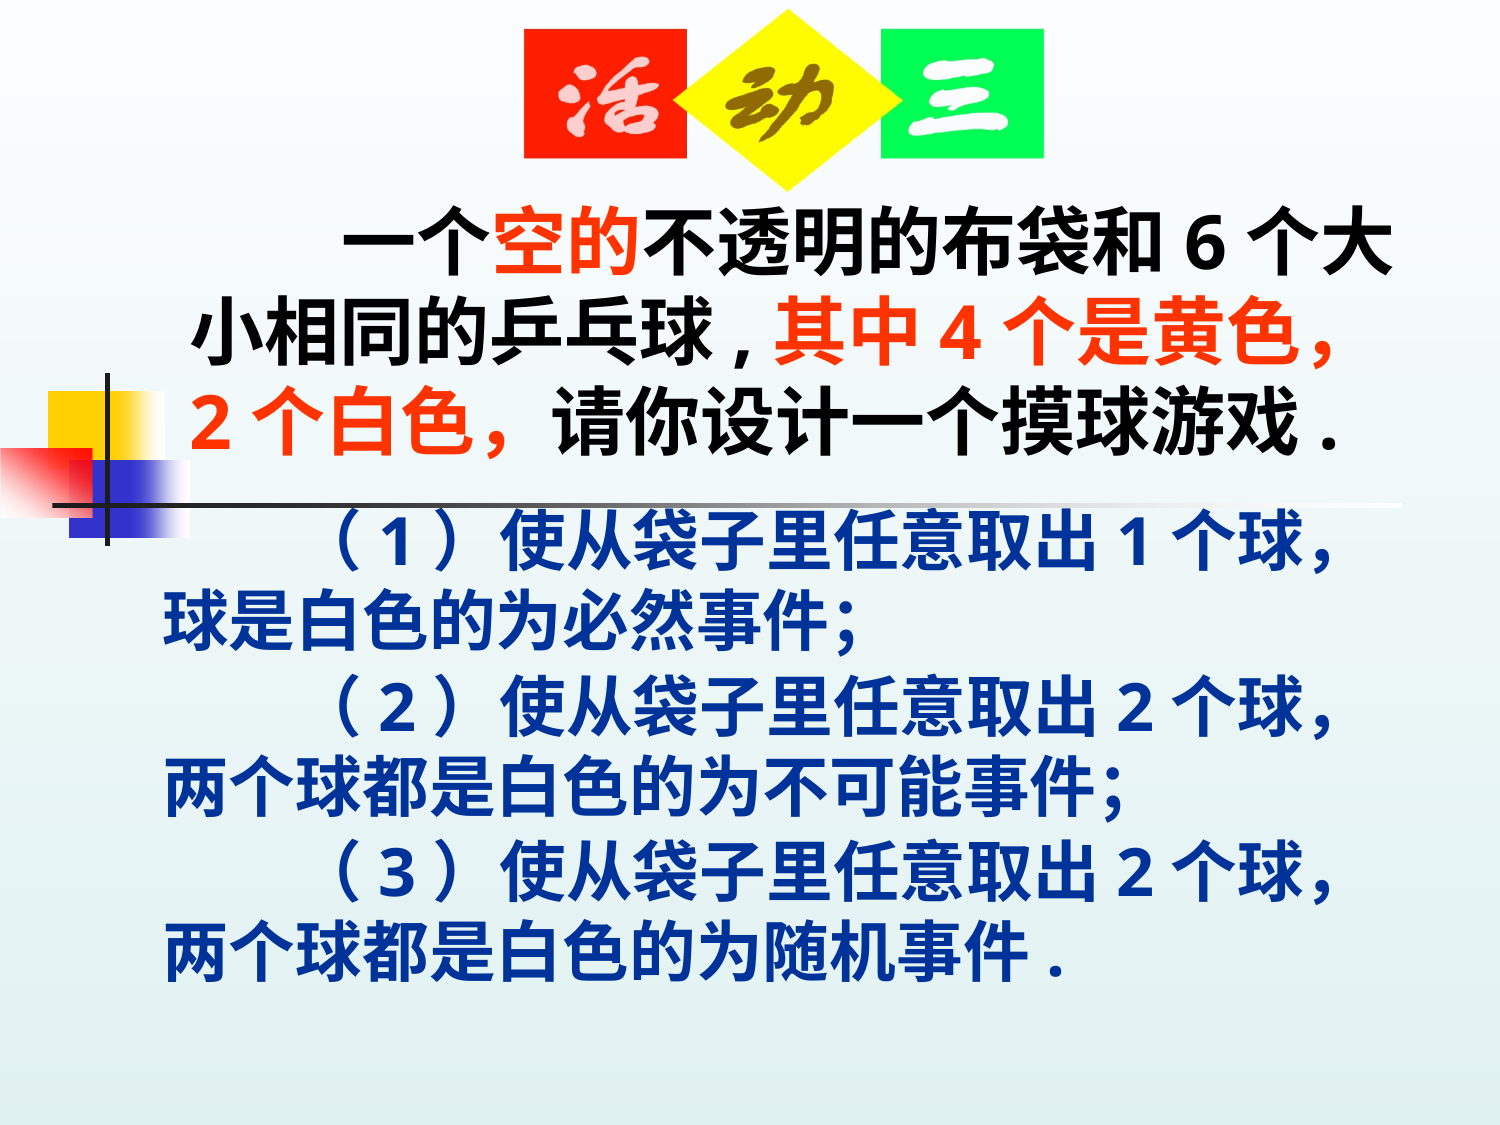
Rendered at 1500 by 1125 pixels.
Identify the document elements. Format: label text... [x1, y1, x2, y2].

text_box 一个空的不透明的布袋和6个大小相同的乒乓球,其中4个是黄色，2个白色，请你设计一个摸球游戏. [174, 187, 1424, 473]
text_box （3）使从袋子里任意取出2个球，两个球都是白色的为随机事件. [147, 822, 1388, 997]
picture [430, 0, 1135, 200]
picture [0, 373, 1405, 549]
text_box （2）使从袋子里任意取出2个球，两个球都是白色的为不可能事件； [147, 656, 1388, 822]
text_box （1）使从袋子里任意取出1个球，球是白色的为必然事件； [147, 557, 1388, 656]
